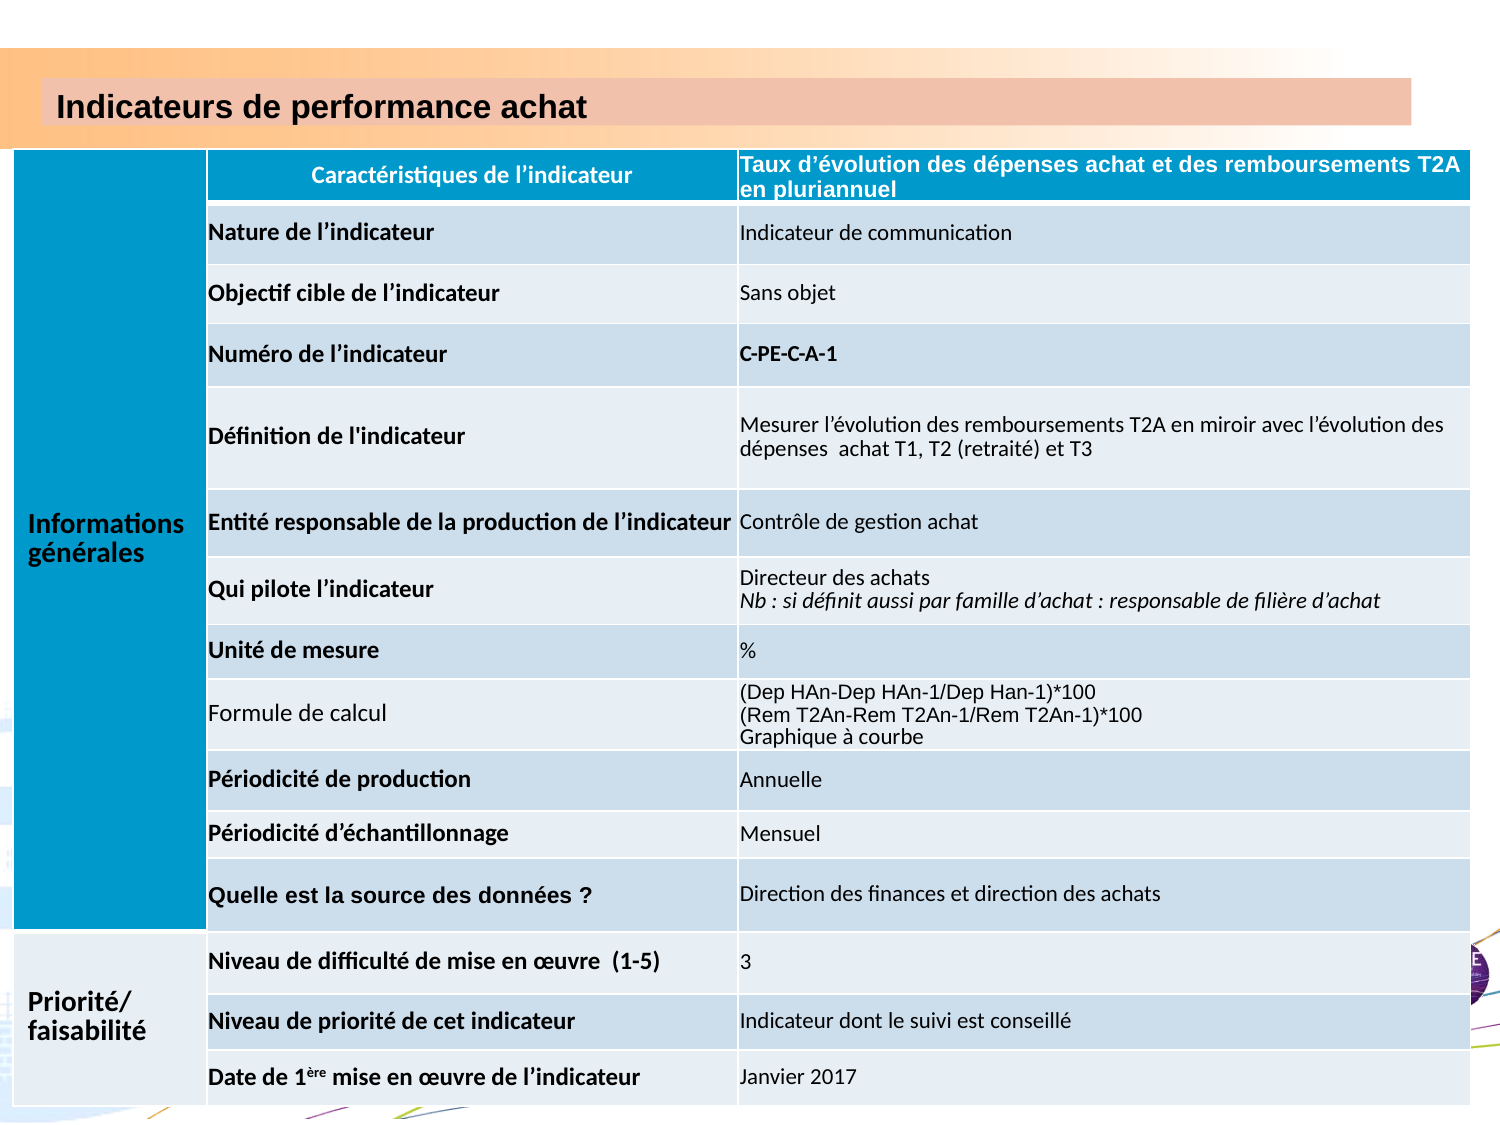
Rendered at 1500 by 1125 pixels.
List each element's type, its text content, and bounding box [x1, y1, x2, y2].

table_cell Priorité/ faisabilité [14, 934, 206, 1105]
table_cell Niveau de difficulté de mise en œuvre (1-5) [208, 933, 737, 993]
table_cell Niveau de priorité de cet indicateur [208, 995, 737, 1049]
table_cell Numéro de l’indicateur [208, 324, 737, 386]
table_cell Annuelle [739, 751, 1470, 810]
table_header Caractéristiques de l’indicateur [208, 150, 737, 200]
table_cell Définition de l'indicateur [208, 388, 737, 488]
table_cell Indicateur dont le suivi est conseillé [739, 995, 1470, 1049]
text_box Indicateurs de performance achat [41, 78, 1412, 126]
table_cell Périodicité d’échantillonnage [208, 812, 737, 857]
table_cell (Dep HAn-Dep HAn-1/Dep Han-1)*100 (Rem T2An-Rem T2An-1/Rem T2An-1)*100 Graphique à courbe [739, 680, 1470, 749]
table_cell Nature de l’indicateur [208, 206, 737, 264]
table_cell % [739, 625, 1470, 678]
table_cell Indicateur de communication [739, 206, 1470, 264]
table_cell Quelle est la source des données ? [208, 859, 737, 931]
table_cell Direction des finances et direction des achats [739, 859, 1470, 931]
picture [164, 827, 1500, 1119]
table_cell Directeur des achats Nb : si définit aussi par famille d’achat : responsable de filière d’achat [739, 558, 1470, 624]
table_cell Contrôle de gestion achat [739, 490, 1470, 556]
table_cell 3 [739, 933, 1470, 993]
table_header Informations générales [14, 150, 206, 929]
table_cell Mensuel [739, 812, 1470, 857]
table_cell Périodicité de production [208, 751, 737, 810]
table_header Taux d’évolution des dépenses achat et des remboursements T2A en pluriannuel [739, 150, 1470, 200]
table_cell Formule de calcul [208, 680, 737, 749]
table_cell Sans objet [739, 265, 1470, 323]
table_cell C-PE-C-A-1 [739, 324, 1470, 386]
table_cell Entité responsable de la production de l’indicateur [208, 490, 737, 556]
table_cell Janvier 2017 [739, 1051, 1470, 1105]
table_cell Date de 1ère mise en œuvre de l’indicateur [208, 1051, 737, 1105]
table_cell Unité de mesure [208, 625, 737, 678]
table_cell Mesurer l’évolution des remboursements T2A en miroir avec l’évolution des dépenses achat T1, T2 (retraité) et T3 [739, 388, 1470, 488]
table_cell Objectif cible de l’indicateur [208, 265, 737, 323]
table_cell Qui pilote l’indicateur [208, 558, 737, 624]
